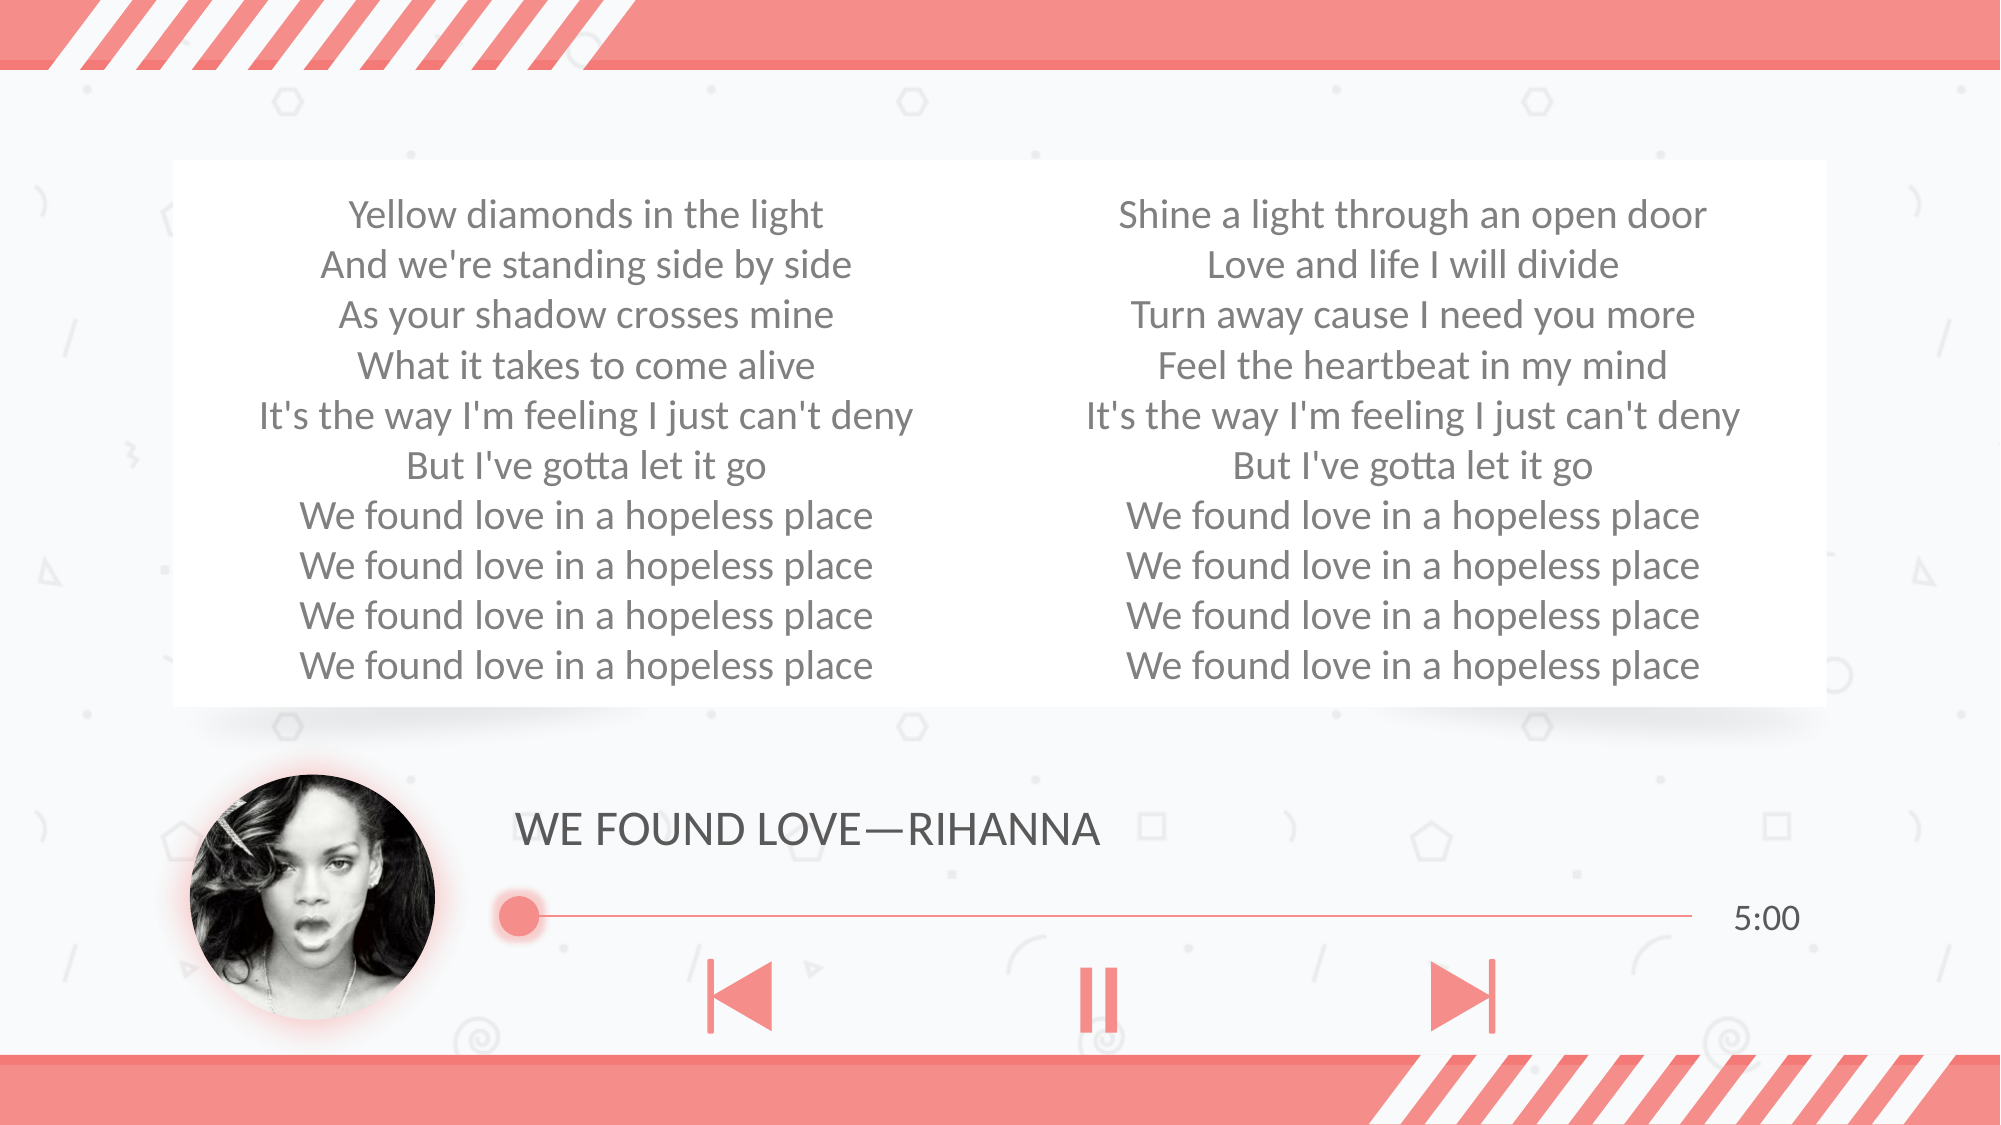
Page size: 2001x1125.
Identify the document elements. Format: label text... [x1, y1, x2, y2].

text_box Shine a light through an open door Love and life I will divide Turn away cause I need you more Feel the heartbeat in my mind It's the way I'm feeling I just can't deny But I've gotta let it go We found love in a hopeless place We found love in a hopeless place We found love in a hopeless place We found love in a hopeless place [999, 179, 1827, 695]
text_box [706, 957, 773, 1035]
text_box 5:00 [1718, 885, 1869, 946]
text_box [1104, 967, 1118, 1034]
text_box WE FOUND LOVE—RIHANNA [500, 787, 1140, 863]
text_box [144, 729, 480, 1065]
text_box Yellow diamonds in the light And we're standing side by side As your shadow crosses mine What it takes to come alive It's the way I'm feeling I just can't deny But I've gotta let it go We found love in a hopeless place We found love in a hopeless place We found love in a hopeless place We found love in a hopeless place [173, 179, 999, 695]
text_box [1430, 958, 1497, 1035]
text_box [172, 159, 1828, 708]
text_box [1079, 967, 1093, 1034]
text_box [498, 896, 540, 937]
picture [0, 0, 2001, 1125]
